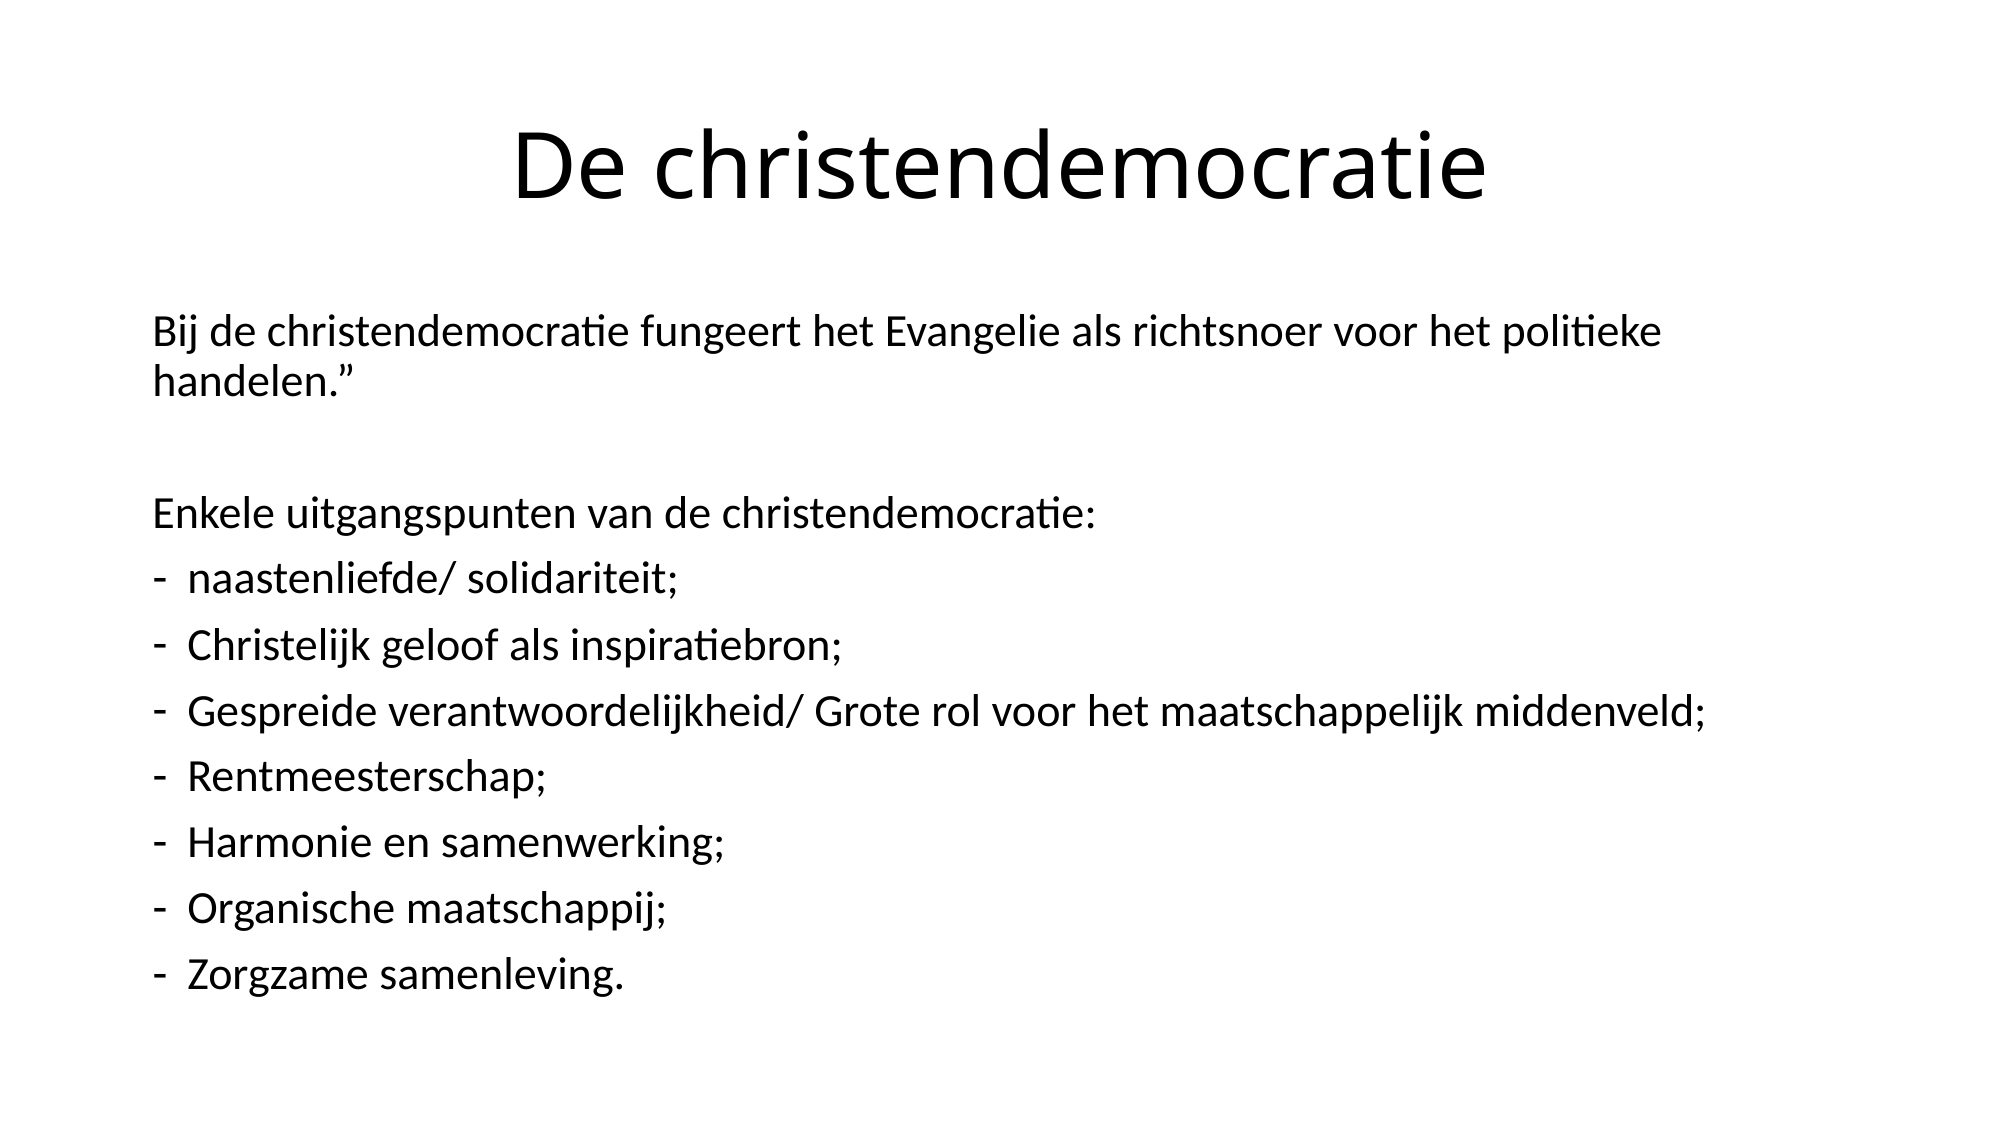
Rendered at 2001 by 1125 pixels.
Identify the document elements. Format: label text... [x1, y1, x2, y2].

list Bij de christendemocratie fungeert het Evangelie als richtsnoer voor het politieke handelen.” Enkele uitgangspunten van de christendemocratie: naastenliefde/ solidariteit; Christelijk geloof als inspiratiebron; Gespreide verantwoordelijkheid/ Grote rol voor het maatschappelijk middenveld; Rentmeesterschap; Harmonie en samenwerking; Organische maatschappij; Zorgzame samenleving. [137, 299, 1863, 1014]
title De christendemocratie [137, 59, 1863, 278]
